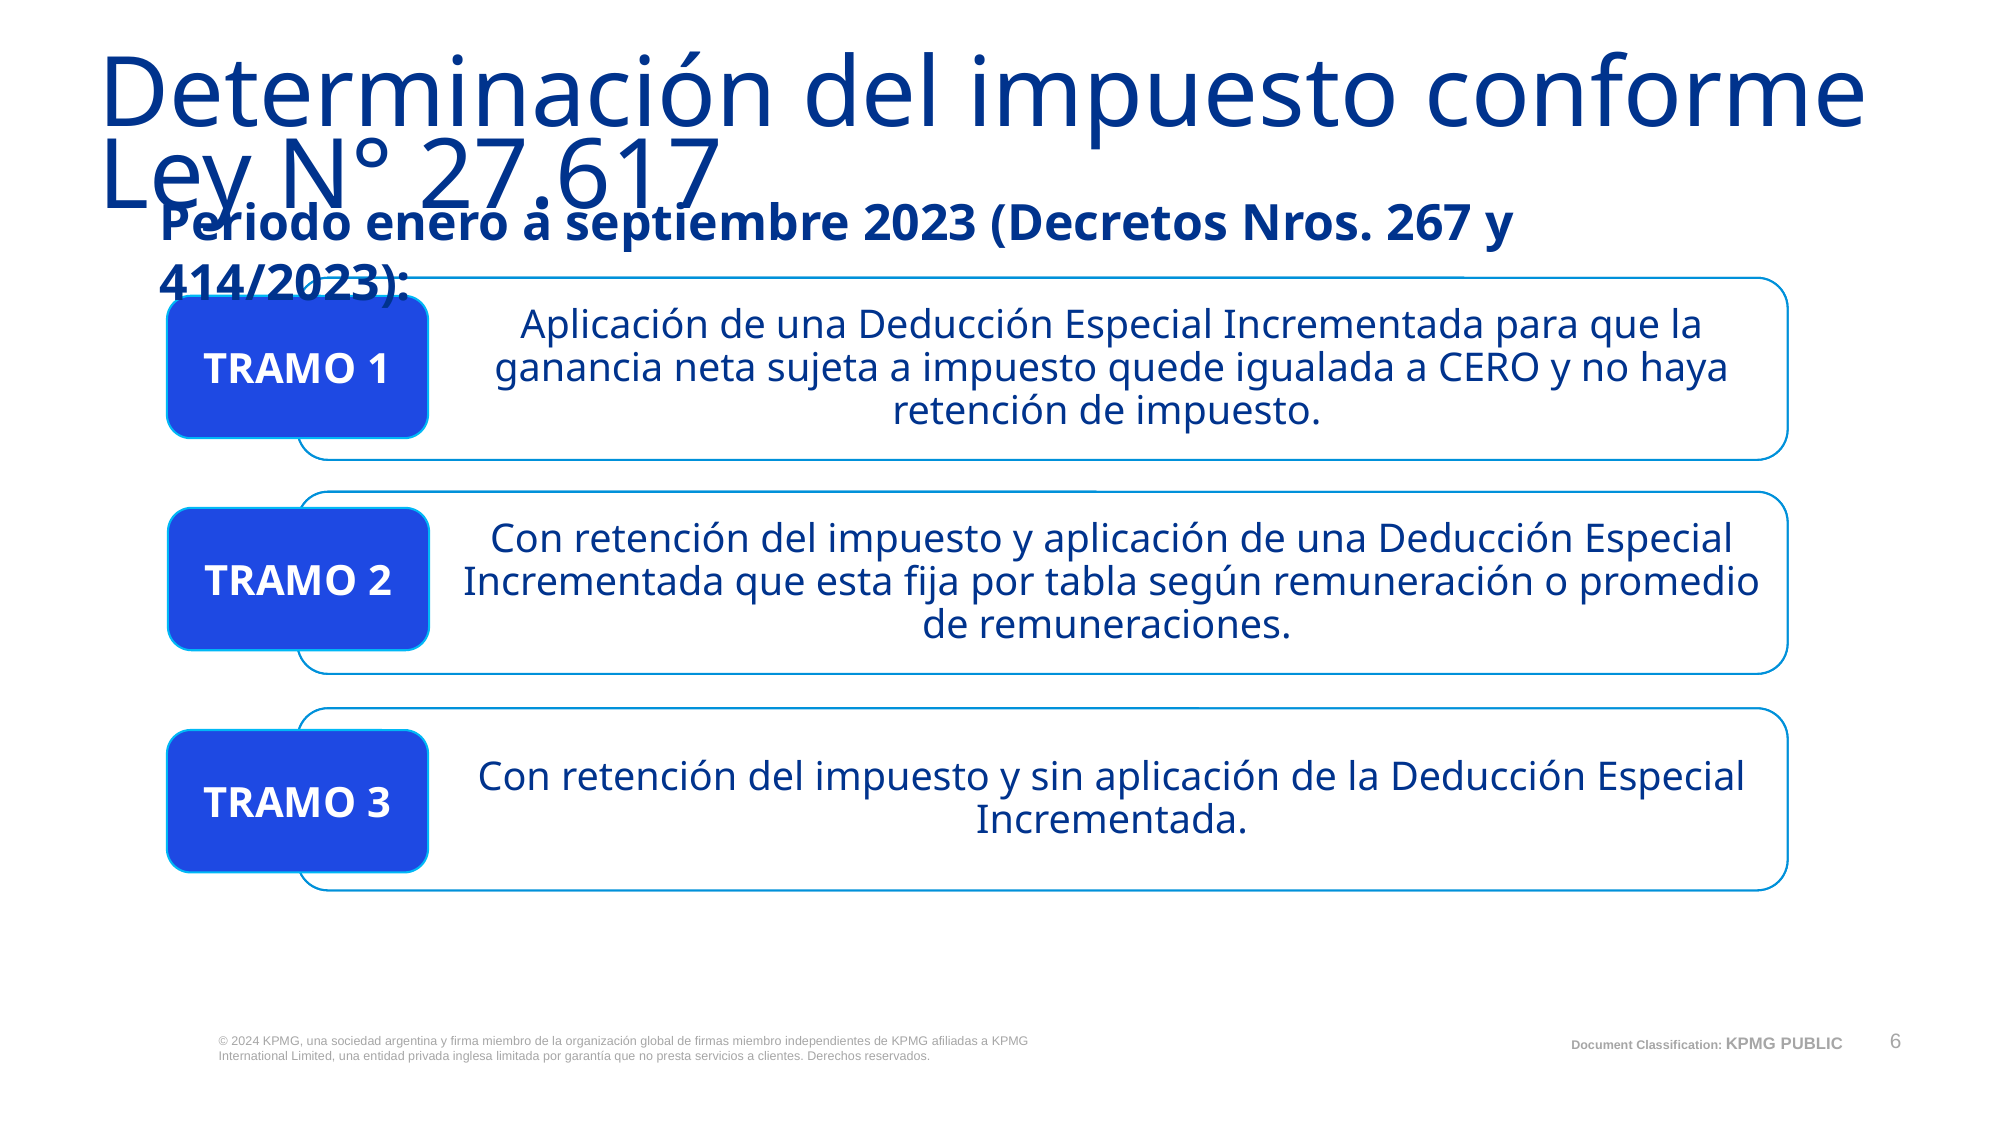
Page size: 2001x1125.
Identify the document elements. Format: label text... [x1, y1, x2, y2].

title Determinación del impuesto conforme Ley N° 27.617 [98, 61, 1900, 180]
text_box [297, 277, 1788, 460]
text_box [297, 491, 1788, 674]
text_box Periodo enero a septiembre 2023 (Decretos Nros. 267 y 414/2023): [150, 181, 1728, 248]
text_box TRAMO 2 [166, 506, 297, 652]
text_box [297, 708, 1788, 891]
text_box TRAMO 1 [165, 294, 297, 440]
text_box TRAMO 3 [165, 728, 297, 874]
